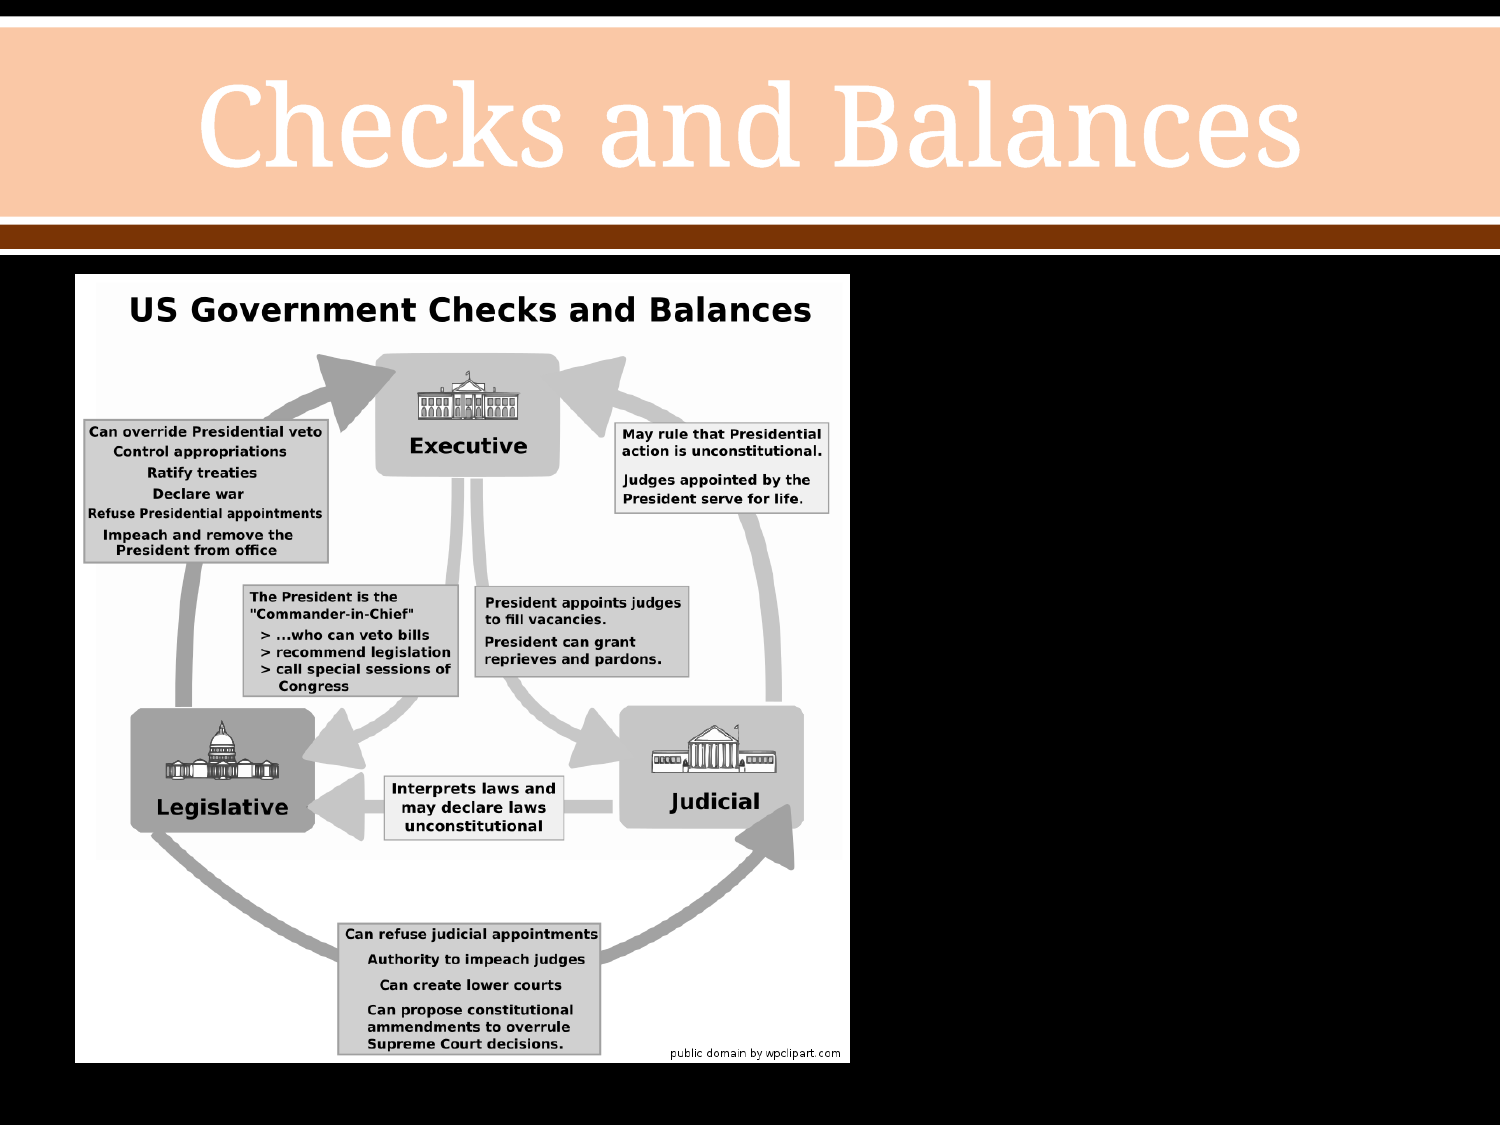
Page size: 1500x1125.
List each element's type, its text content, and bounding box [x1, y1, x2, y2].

title Checks and Balances [75, 29, 1425, 213]
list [74, 274, 851, 1063]
